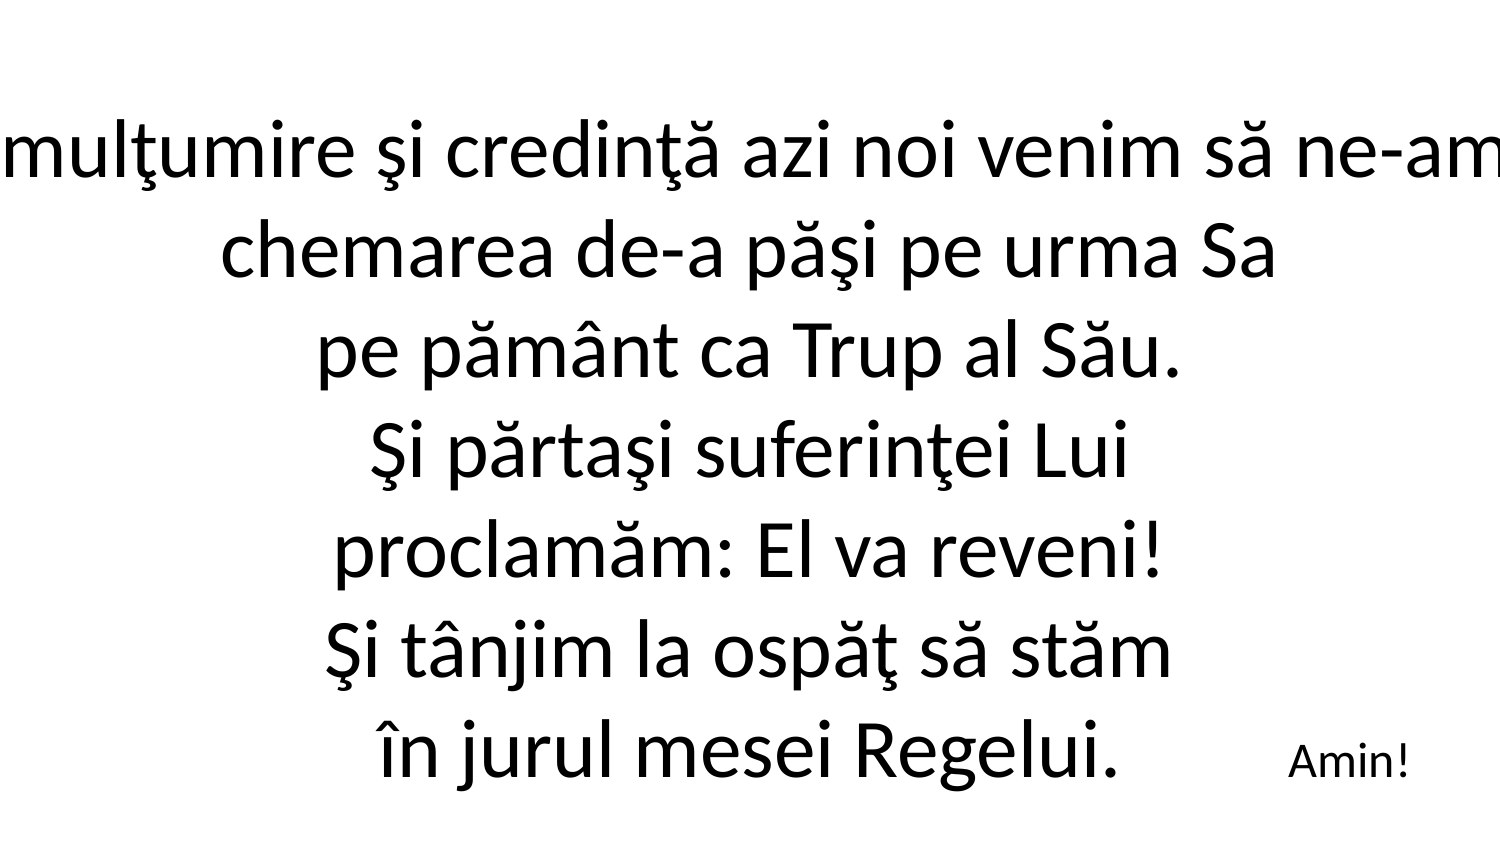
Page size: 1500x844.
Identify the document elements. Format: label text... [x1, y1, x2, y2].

text_box Amin! [1273, 674, 1427, 795]
text_box 4. Cu mulţumire şi credinţă azi noi venim să ne-amintim chemarea de-a păşi pe urma Sa pe pământ ca Trup al Său. Şi părtaşi suferinţei Lui proclamăm: El va reveni! Şi tânjim la ospăţ să stăm în jurul mesei Regelui. [0, 42, 1500, 802]
